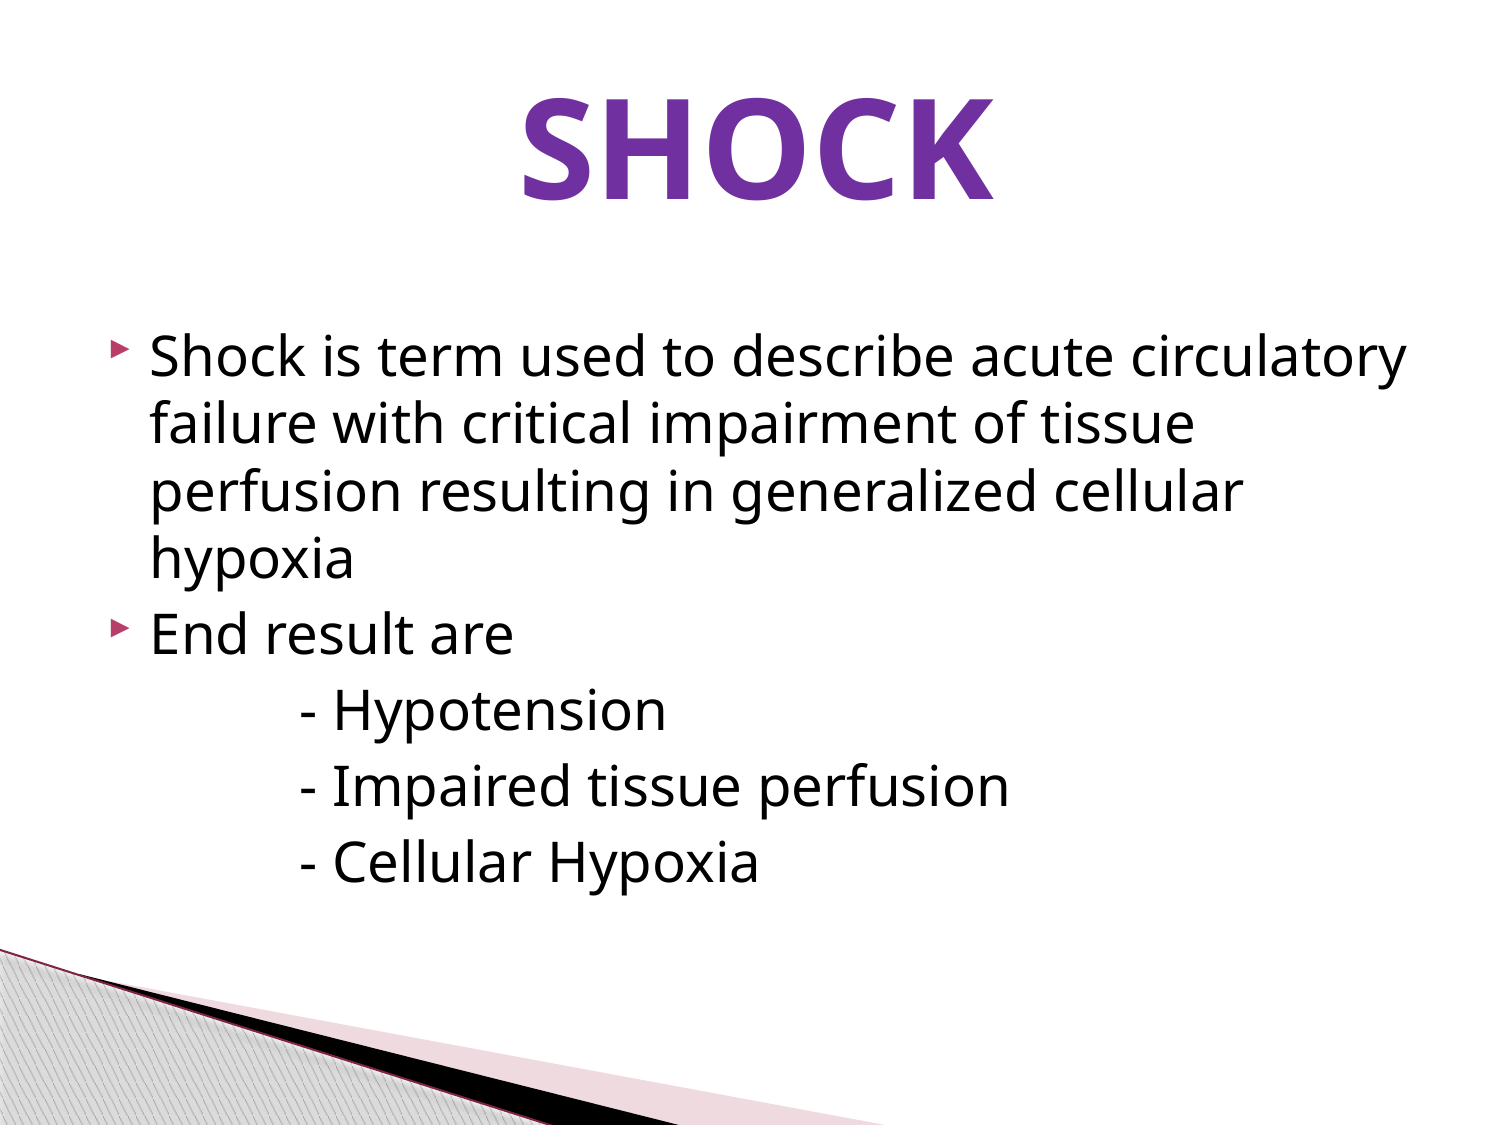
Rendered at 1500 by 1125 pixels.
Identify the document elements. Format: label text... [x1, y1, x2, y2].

list Shock is term used to describe acute circulatory failure with critical impairment of tissue perfusion resulting in generalized cellular hypoxia End result are - Hypotension - Impaired tissue perfusion - Cellular Hypoxia [75, 312, 1450, 1038]
title SHOCK [125, 50, 1388, 238]
